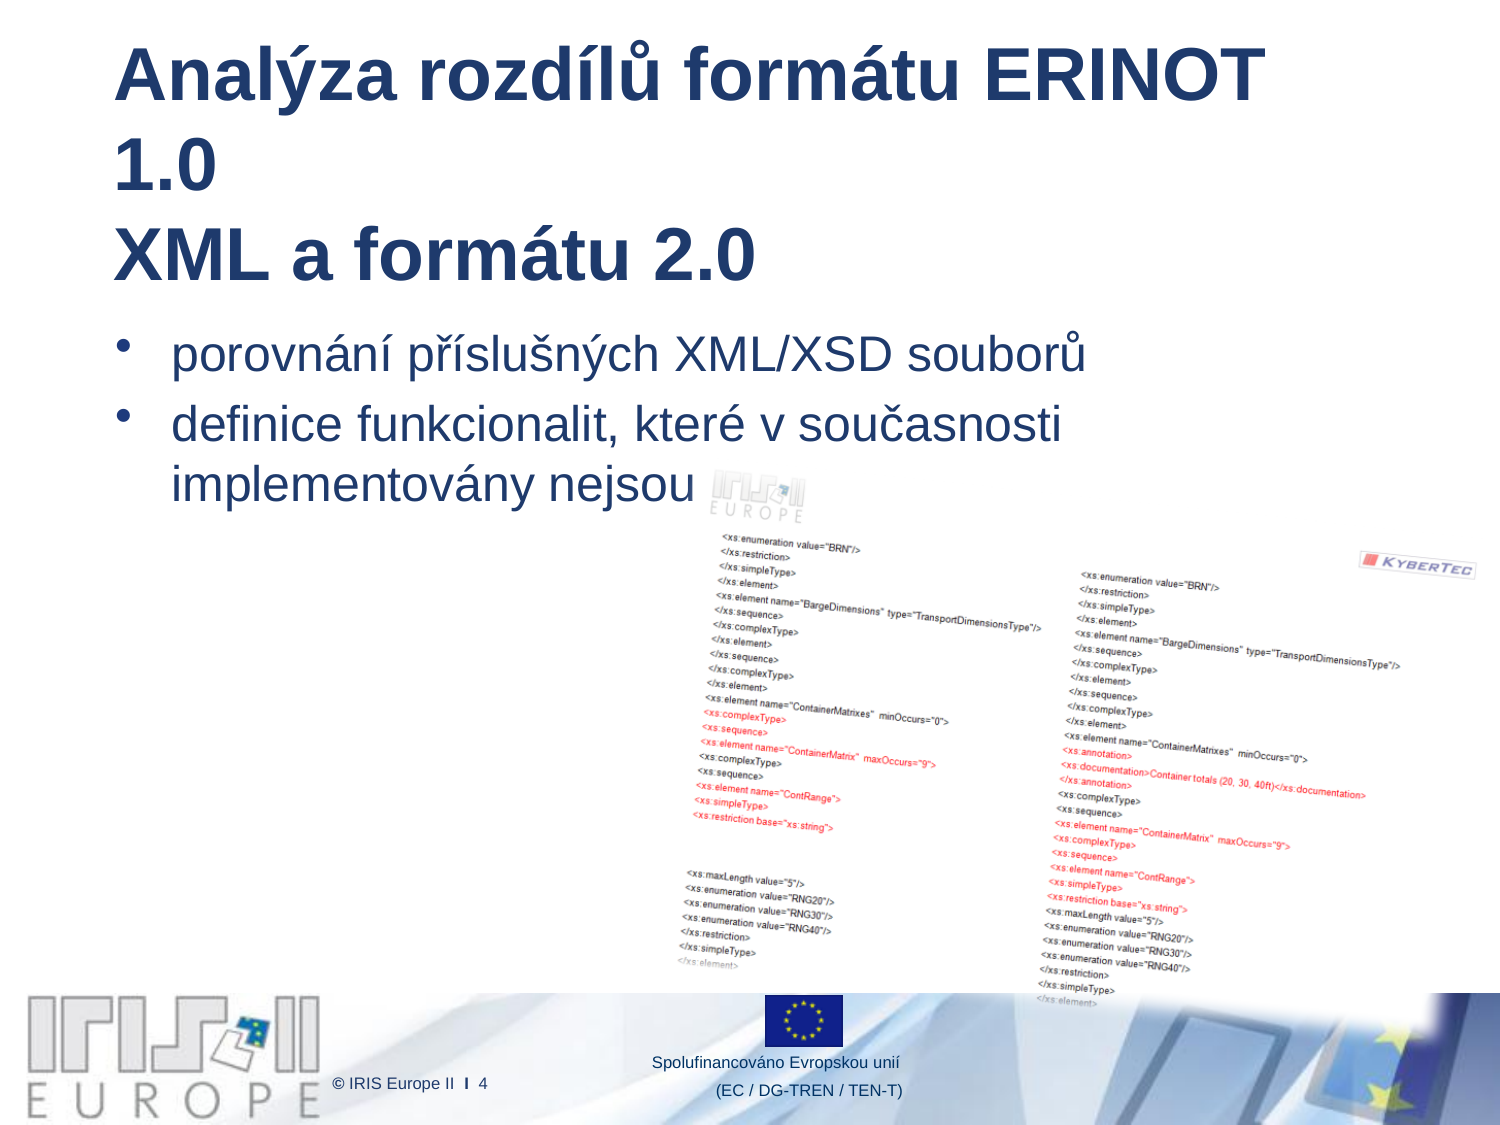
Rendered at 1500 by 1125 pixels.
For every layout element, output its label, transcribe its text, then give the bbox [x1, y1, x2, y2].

list porovnání příslušných XML/XSD souborů definice funkcionalit, které v současnosti implementovány nejsou [100, 314, 1400, 965]
title Analýza rozdílů formátu ERINOT 1.0 XML a formátu 2.0 [98, 152, 1398, 260]
picture [0, 486, 1500, 1125]
